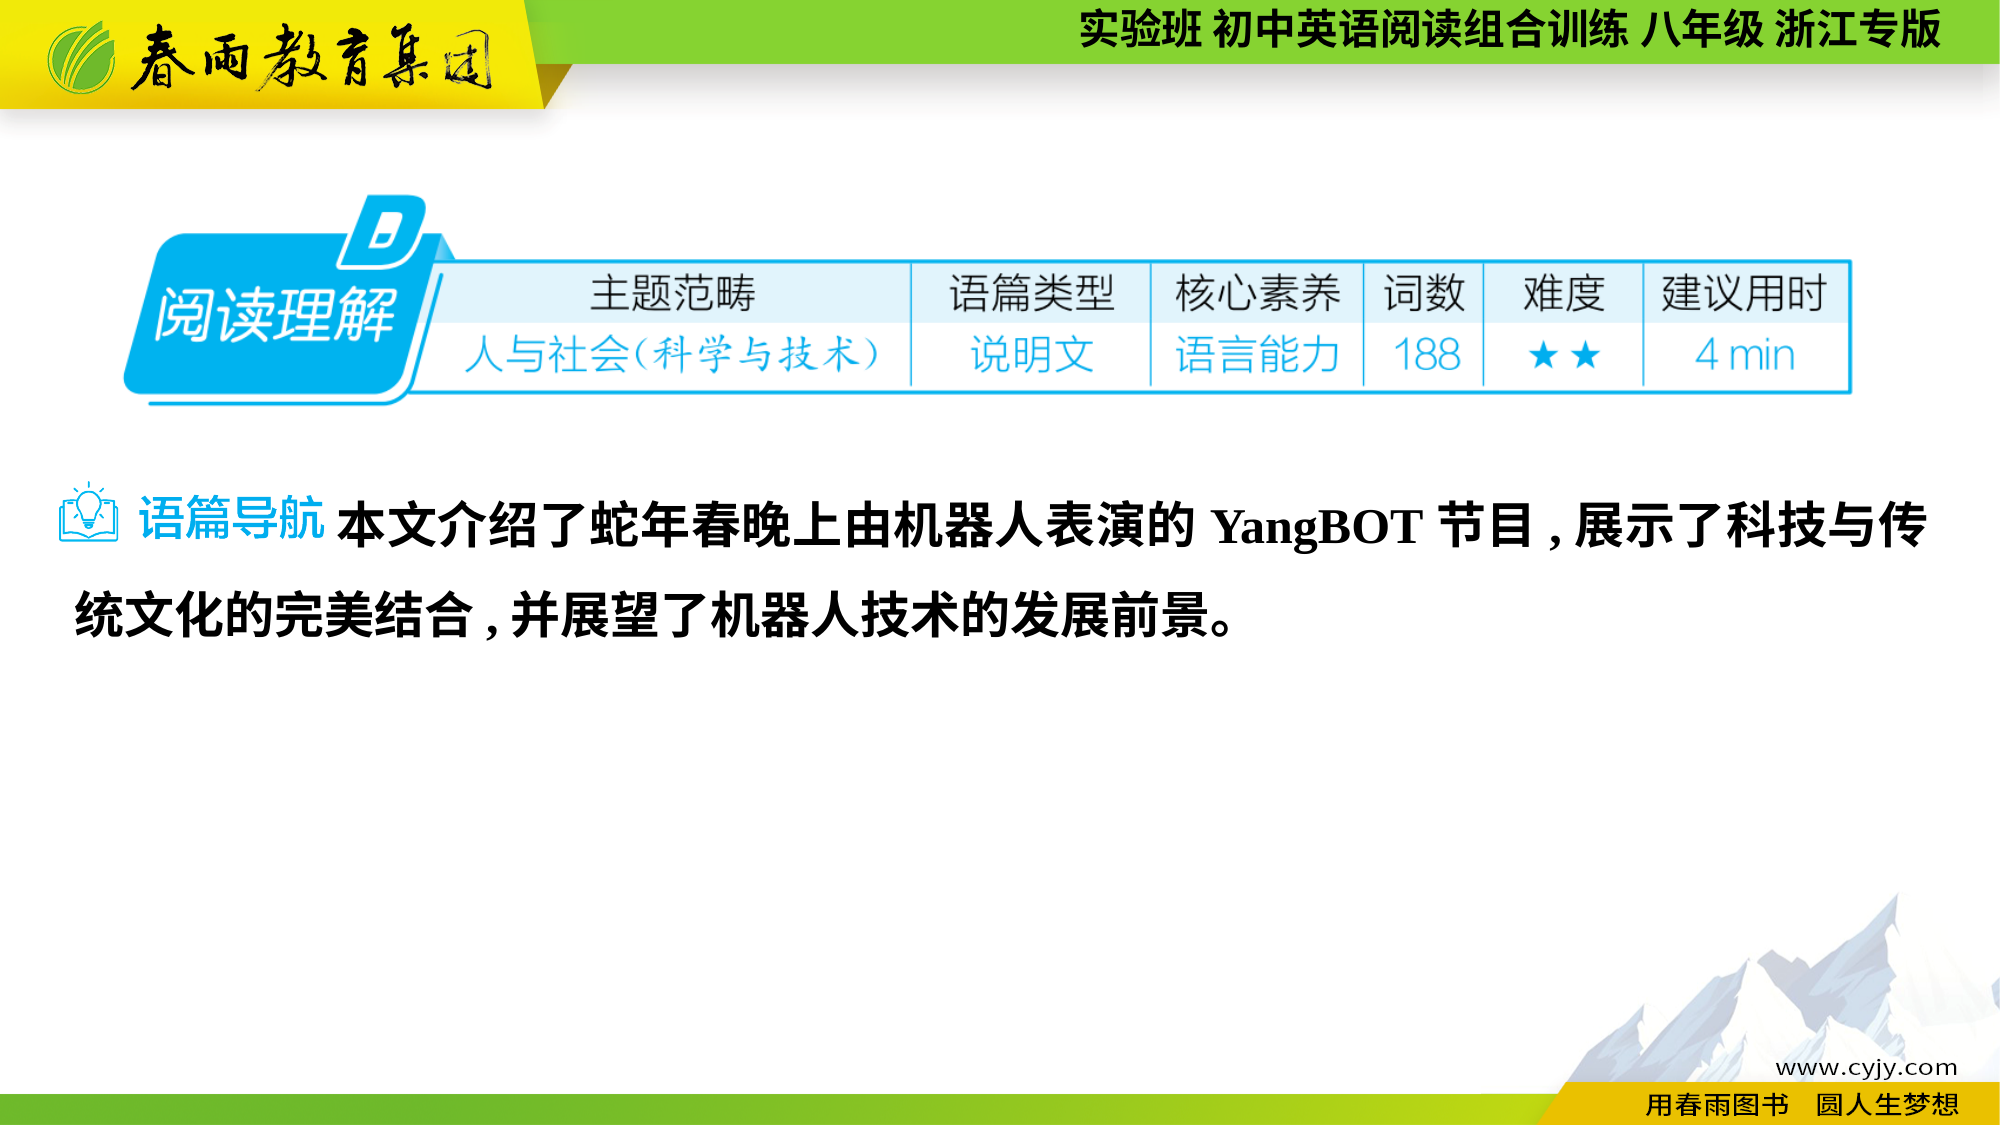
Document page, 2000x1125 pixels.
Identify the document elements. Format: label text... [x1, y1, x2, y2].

list 本文介绍了蛇年春晚上由机器人表演的YangBOT节目,展示了科技与传统文化的完美结合,并展望了机器人技术的发展前景。 [59, 456, 1944, 642]
picture [0, 0, 2000, 1125]
